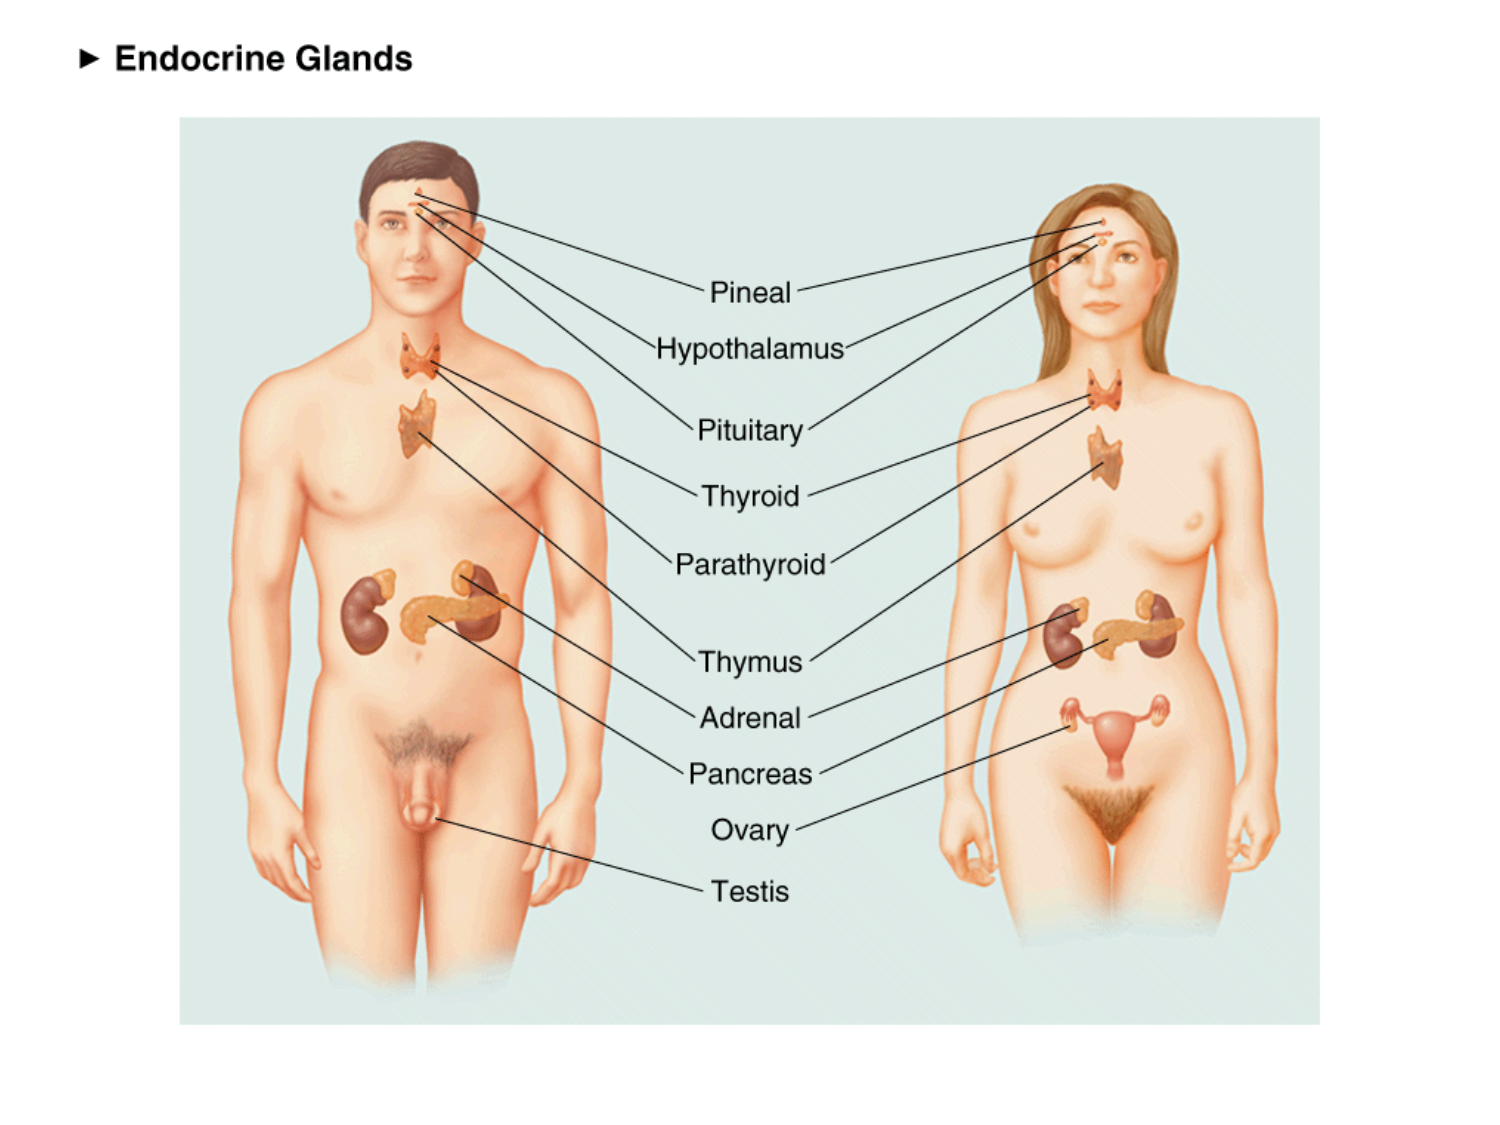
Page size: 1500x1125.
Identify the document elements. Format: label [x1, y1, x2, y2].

picture [40, 18, 1460, 1083]
